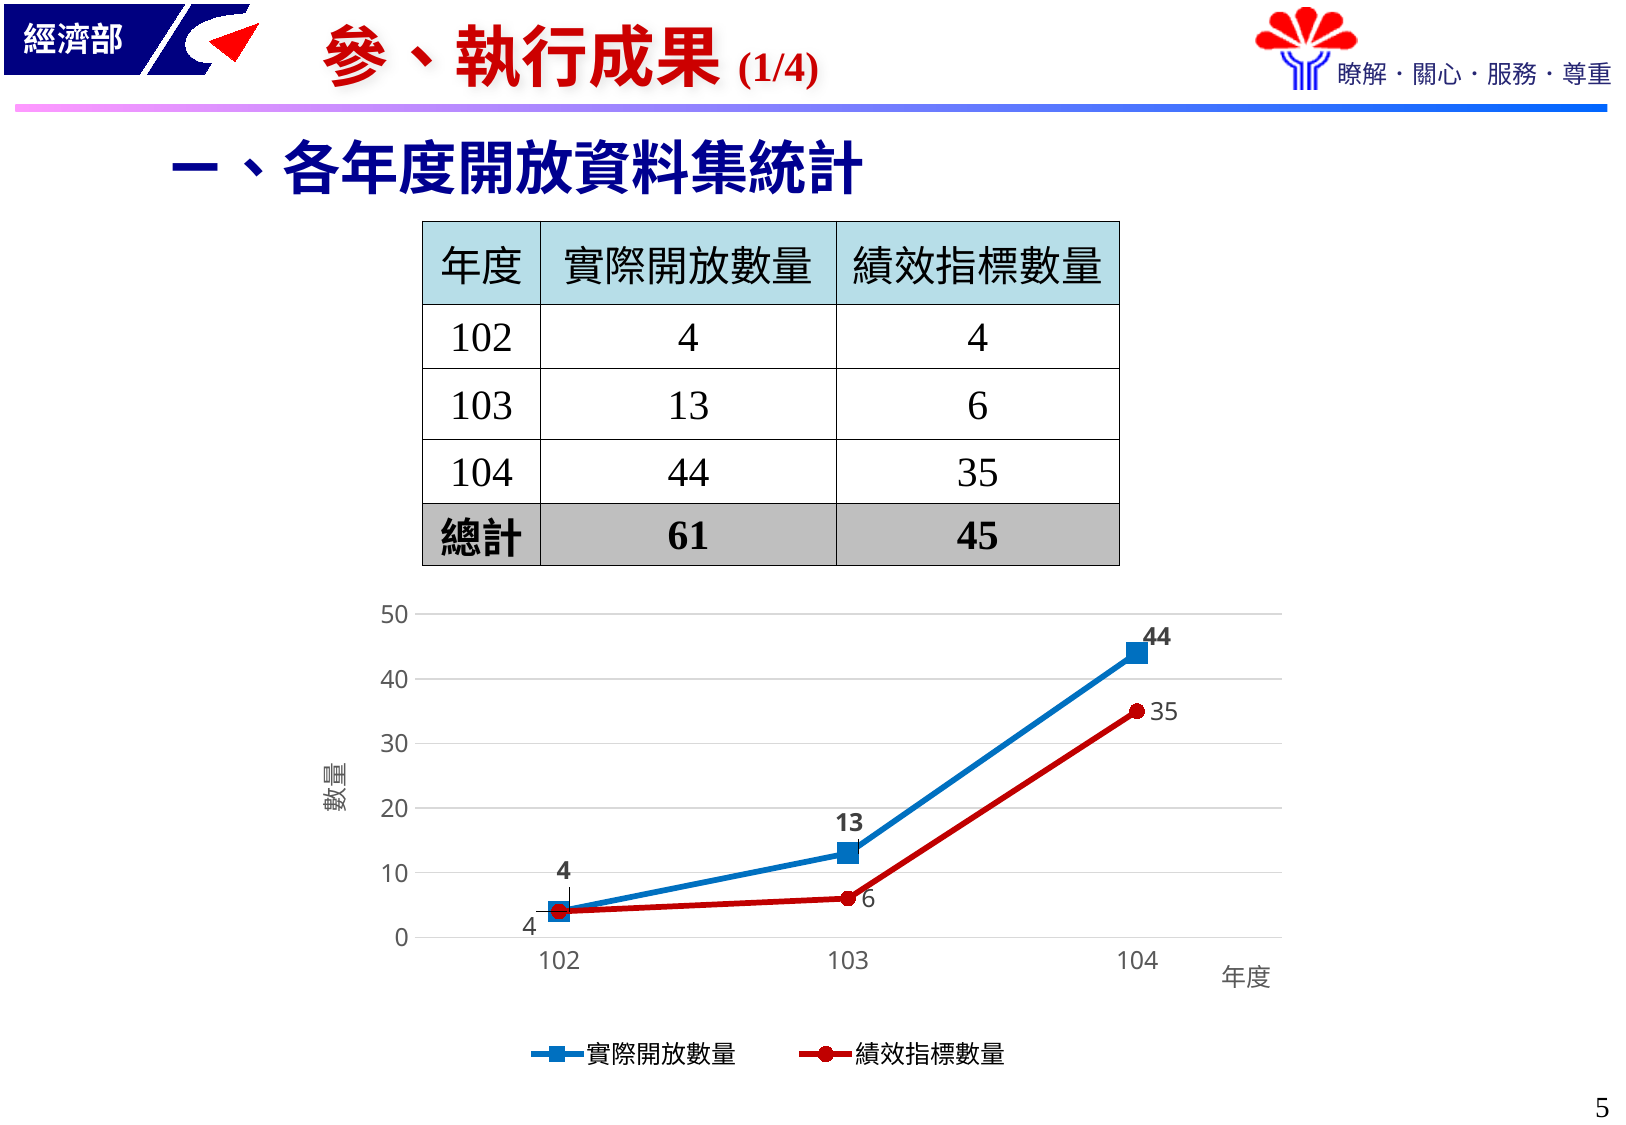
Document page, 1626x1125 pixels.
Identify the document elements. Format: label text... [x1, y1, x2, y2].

list ㄧ、各年度開放資料集統計 [150, 123, 1002, 199]
table_cell 104 [423, 440, 540, 503]
slide_number 4 [1306, 1080, 1625, 1124]
table_cell 6 [837, 369, 1119, 439]
picture [1255, 7, 1358, 90]
table_header 年度 [423, 222, 540, 304]
table_cell 218 [855, 104, 866, 112]
table_cell 11 [755, 104, 760, 112]
table_cell 總計 [423, 504, 540, 565]
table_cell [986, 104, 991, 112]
table_cell 45 [837, 504, 1119, 565]
table_header 績效指標數量 [837, 222, 1119, 304]
table_cell 62 [917, 104, 922, 112]
table_cell 102 [423, 305, 540, 368]
table_cell 61 [541, 504, 836, 565]
table_cell 35 [837, 440, 1119, 503]
table_cell 4 [541, 305, 836, 368]
table_cell 44 [541, 440, 836, 503]
table_cell 19 [818, 104, 828, 112]
table_header 實際開放數量 [541, 222, 836, 304]
table_cell 103 [423, 369, 540, 439]
chart [280, 586, 1303, 1124]
table_cell 8 [1010, 104, 1016, 112]
table_cell 4 [837, 305, 1119, 368]
table_cell 13 [541, 369, 836, 439]
text_box 參、執行成果(1/4) [280, 19, 860, 92]
